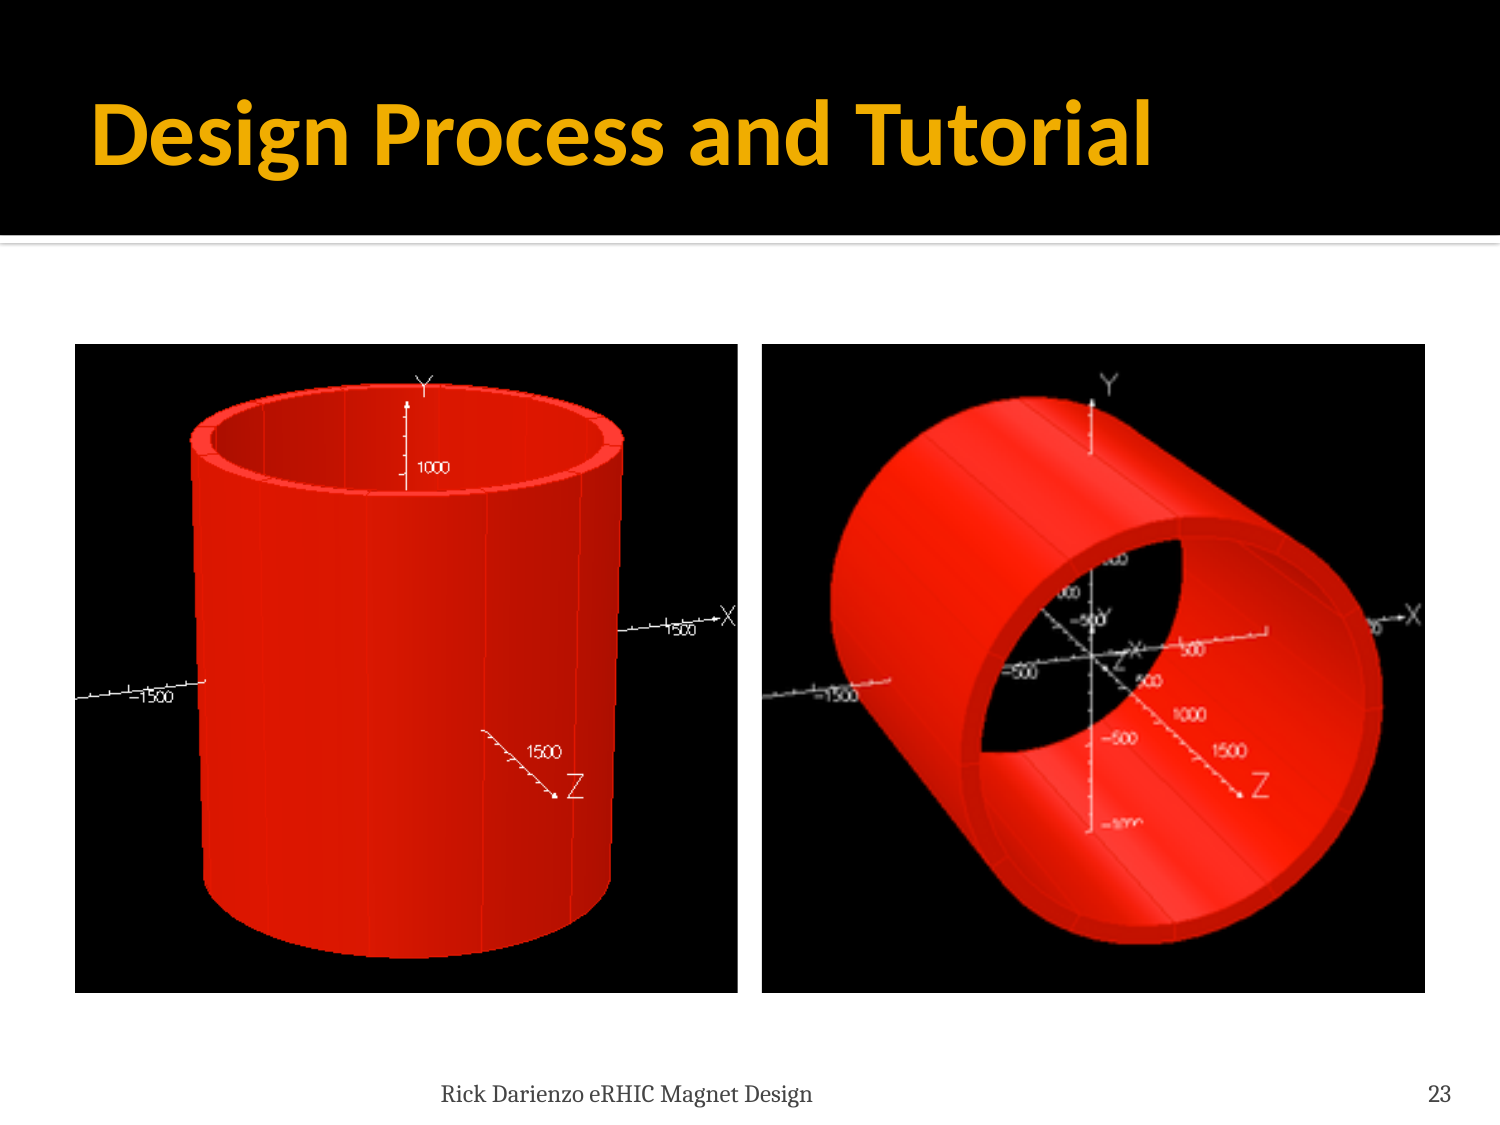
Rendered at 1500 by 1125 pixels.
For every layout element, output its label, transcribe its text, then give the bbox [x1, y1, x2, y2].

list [74, 344, 738, 993]
footer Rick Darienzo eRHIC Magnet Design [433, 1062, 1337, 1108]
slide_number 23 [1345, 1062, 1467, 1108]
title Design Process and Tutorial [75, 24, 1425, 231]
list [761, 344, 1425, 993]
